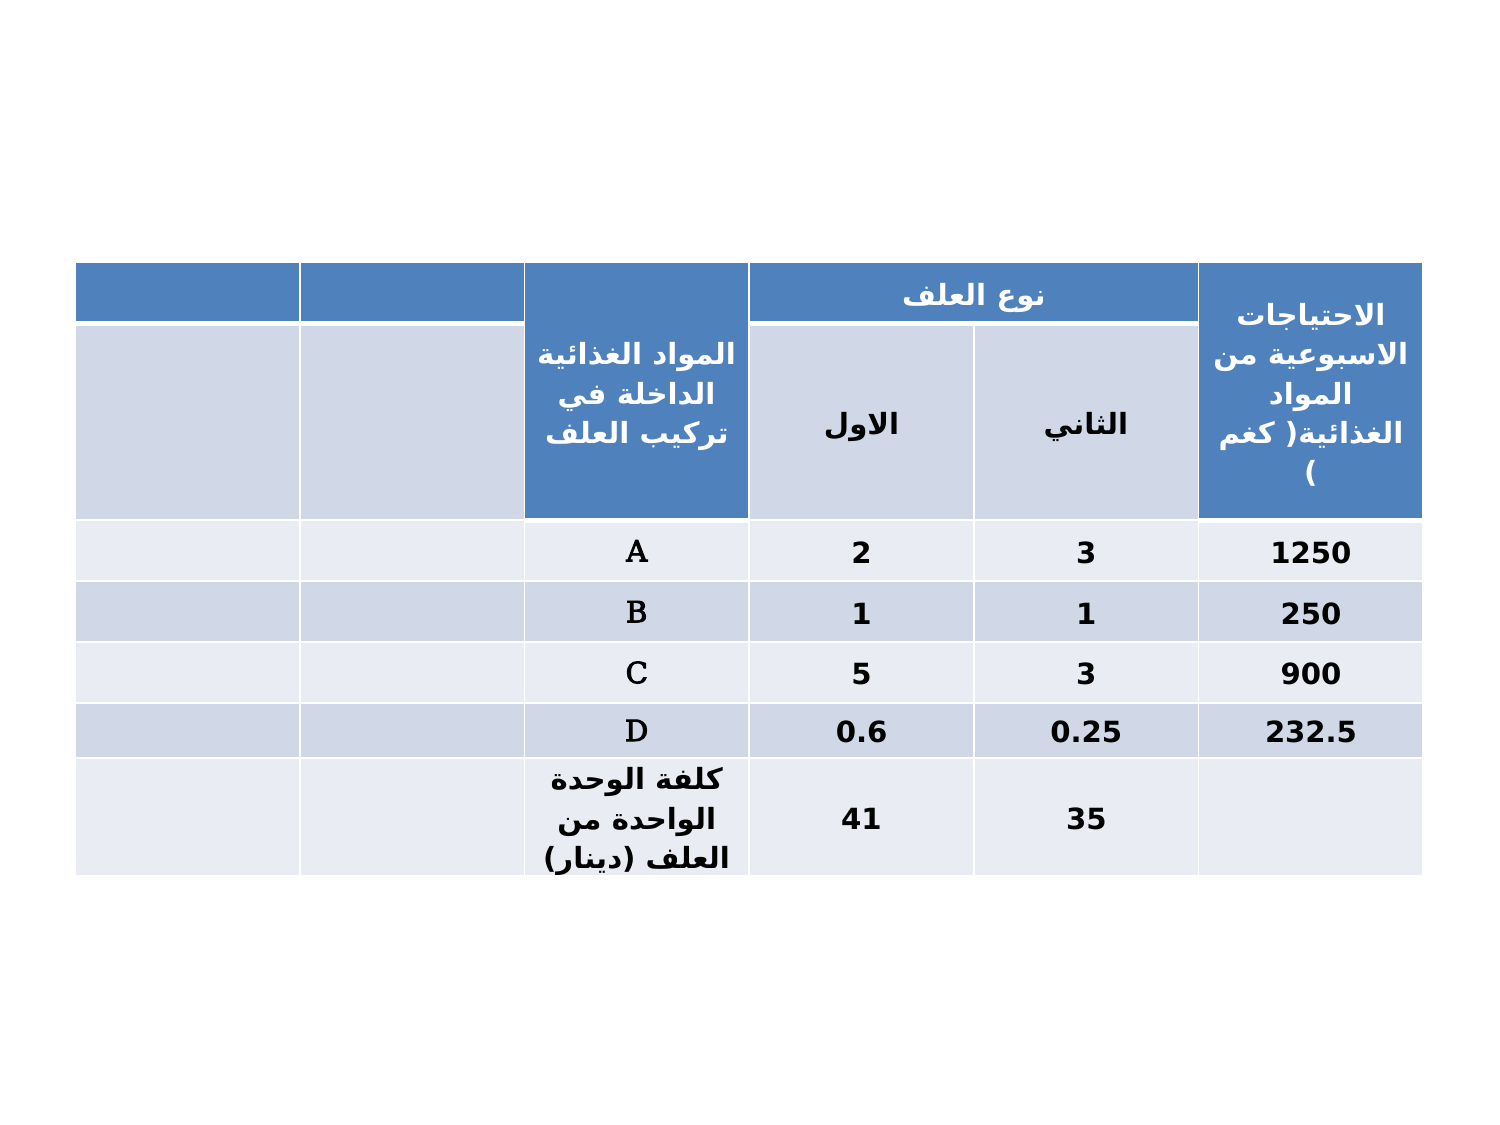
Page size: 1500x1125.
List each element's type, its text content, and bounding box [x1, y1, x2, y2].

table_cell 3 [975, 643, 1198, 702]
table_cell [76, 704, 299, 757]
table_cell 2 [750, 521, 973, 580]
table_cell [301, 643, 524, 702]
table_cell B [525, 582, 748, 641]
table_cell 1 [975, 582, 1198, 641]
table_cell كلفة الوحدة الواحدة من العلف (دينار) [525, 759, 748, 875]
table_cell [76, 759, 299, 875]
table_cell 1 [750, 582, 973, 641]
table_cell [301, 704, 524, 757]
table_header [301, 263, 524, 321]
table_cell [301, 759, 524, 875]
table_header [76, 263, 299, 321]
table_cell [301, 582, 524, 641]
table_cell 0.6 [750, 704, 973, 757]
table_cell [76, 326, 299, 519]
table_header الاحتياجات الاسبوعية من المواد الغذائية( كغم ) [1199, 263, 1422, 518]
table_cell 250 [1199, 582, 1422, 641]
table_cell 0.25 [975, 704, 1198, 757]
table_cell 900 [1199, 643, 1422, 702]
table_header المواد الغذائية الداخلة في تركيب العلف [525, 263, 748, 518]
table_cell [76, 643, 299, 702]
table_cell [1199, 759, 1422, 875]
table_cell 3 [975, 521, 1198, 580]
table_cell 232.5 [1199, 704, 1422, 757]
table_cell 1250 [1199, 523, 1422, 580]
table_cell [76, 582, 299, 641]
table_cell D [525, 704, 748, 757]
table_cell 35 [975, 759, 1198, 875]
table_cell [301, 521, 524, 580]
table_cell 5 [750, 643, 973, 702]
table_header نوع العلف [750, 263, 1198, 321]
table_cell A [525, 523, 748, 580]
table_cell [301, 326, 524, 519]
table_cell [76, 521, 299, 580]
table_cell الثاني [975, 326, 1198, 519]
table_cell الاول [750, 326, 973, 519]
table_cell C [525, 643, 748, 702]
table_cell 41 [750, 759, 973, 875]
